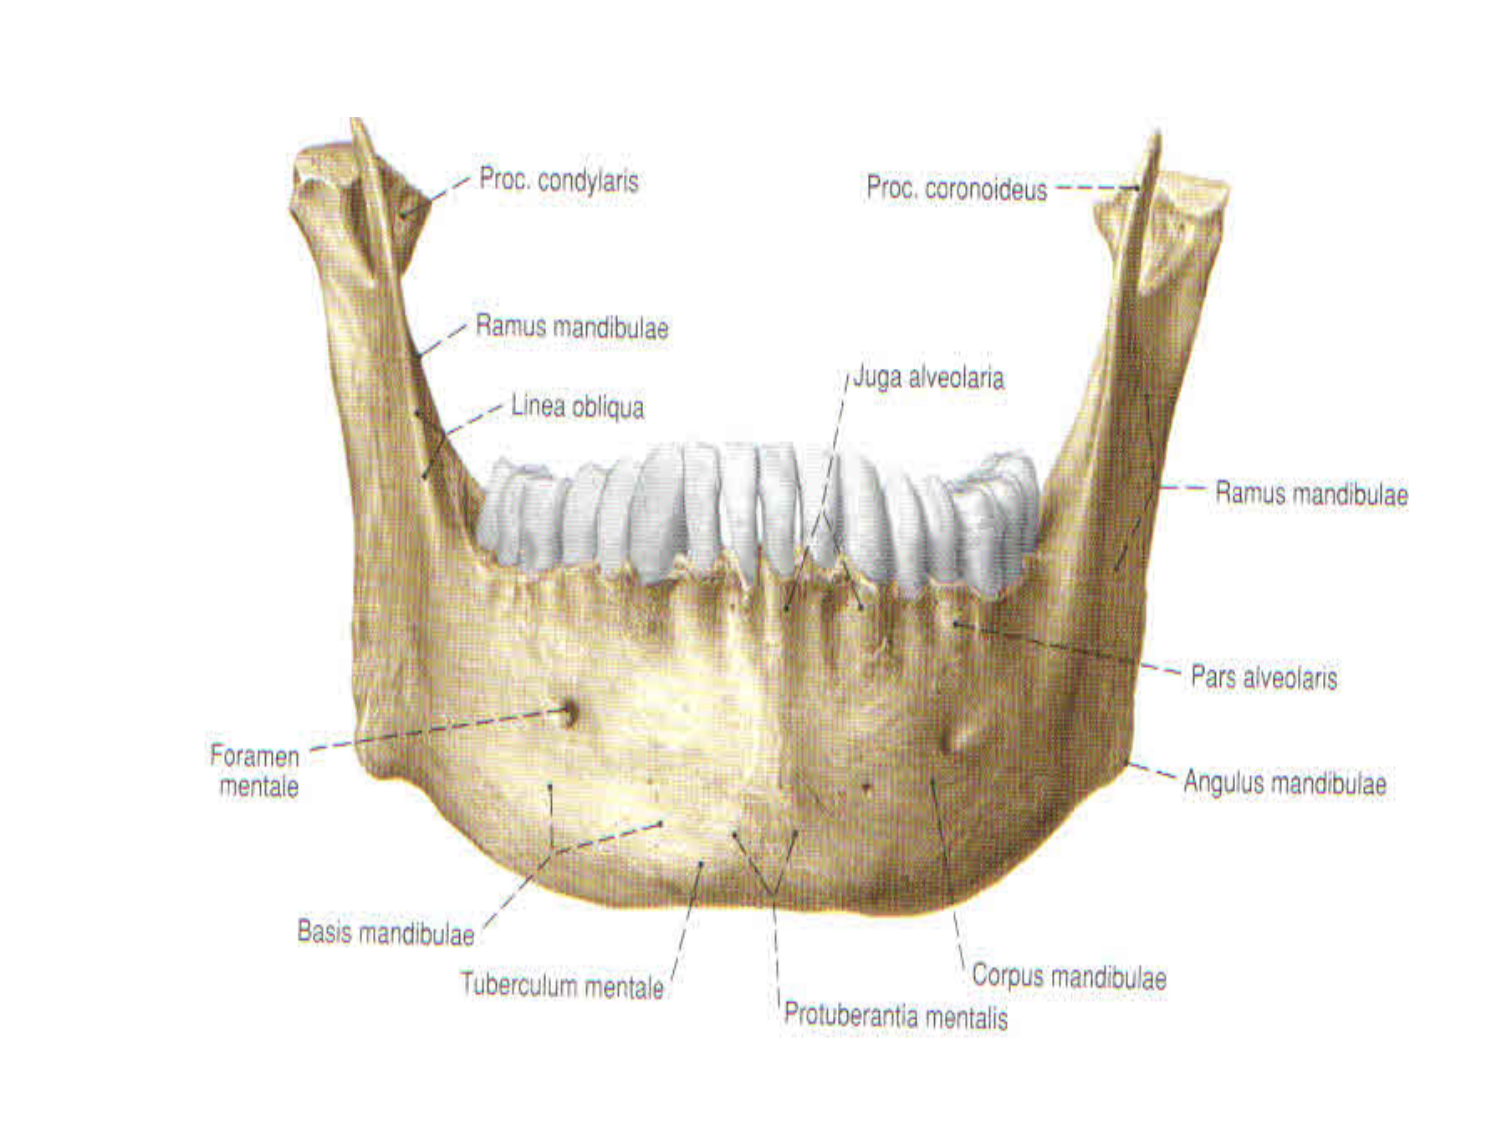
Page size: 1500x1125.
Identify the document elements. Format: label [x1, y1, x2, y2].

picture [34, 116, 1466, 1044]
